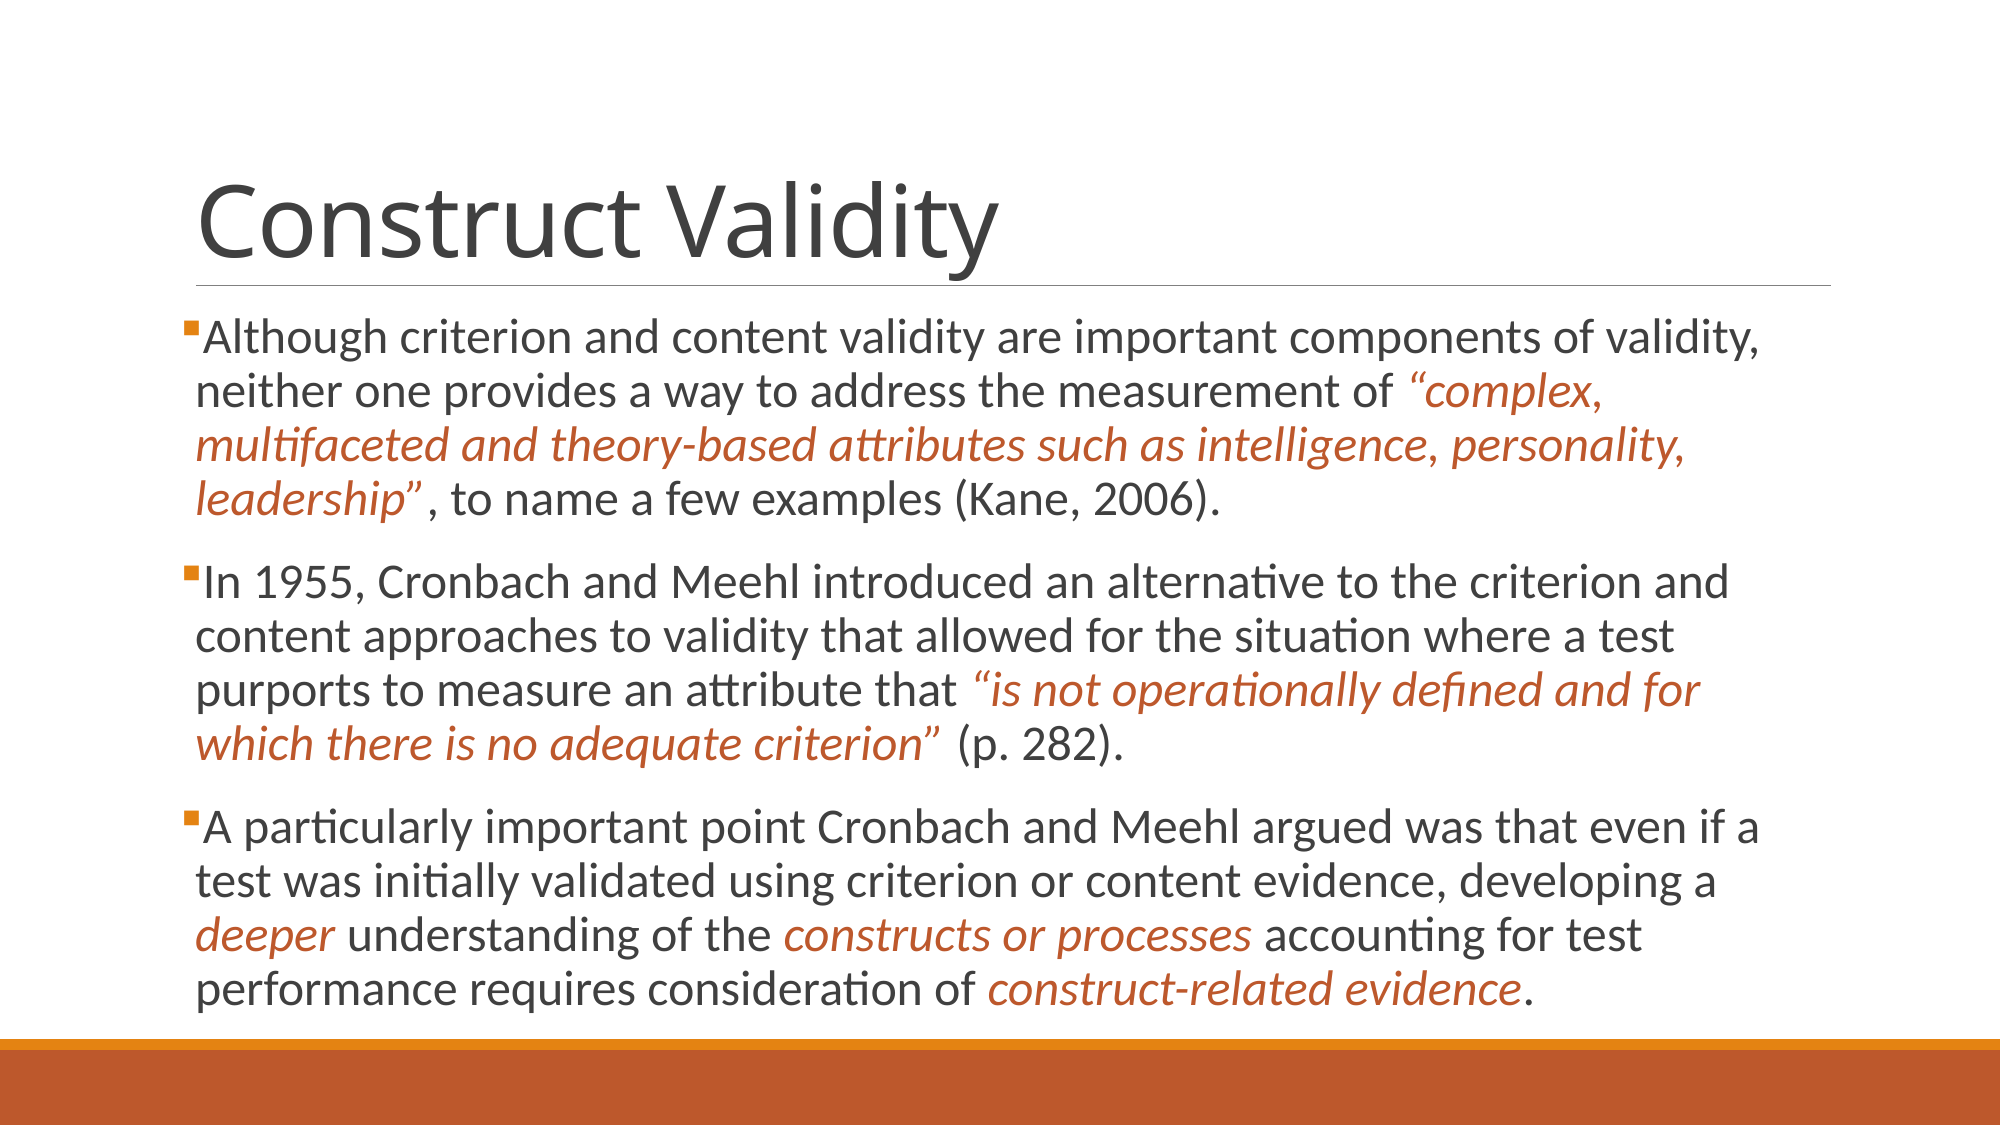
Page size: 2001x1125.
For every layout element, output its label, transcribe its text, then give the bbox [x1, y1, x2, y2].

title Construct Validity [180, 47, 1830, 285]
list Although criterion and content validity are important components of validity, neither one provides a way to address the measurement of “complex, multifaceted and theory-based attributes such as intelligence, personality, leadership”, to name a few examples (Kane, 2006). In 1955, Cronbach and Meehl introduced an alternative to the criterion and content approaches to validity that allowed for the situation where a test purports to measure an attribute that “is not operationally defined and for which there is no adequate criterion” (p. 282). A particularly important point Cronbach and Meehl argued was that even if a test was initially validated using criterion or content evidence, developing a deeper understanding of the constructs or processes accounting for test performance requires consideration of construct-related evidence. [180, 302, 1830, 1022]
